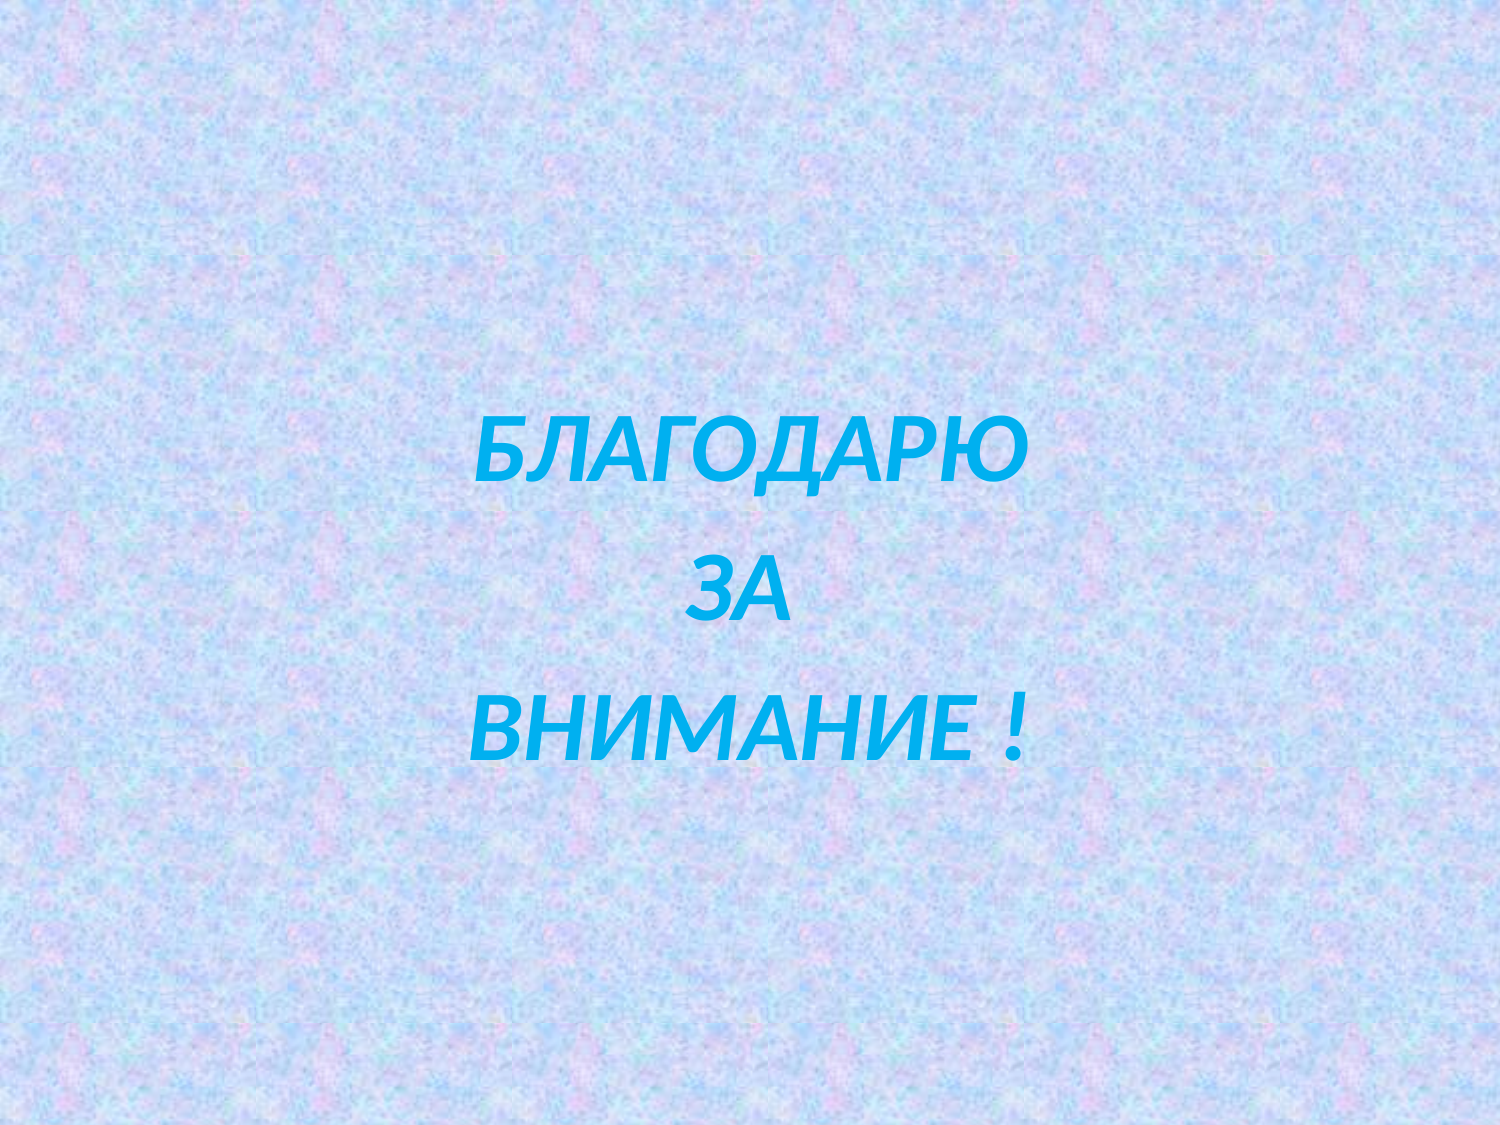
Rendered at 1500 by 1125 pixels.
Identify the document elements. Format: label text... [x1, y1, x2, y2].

picture [0, 0, 1500, 1125]
list БЛАГОДАРЮ ЗА ВНИМАНИЕ ! [75, 373, 1425, 1005]
